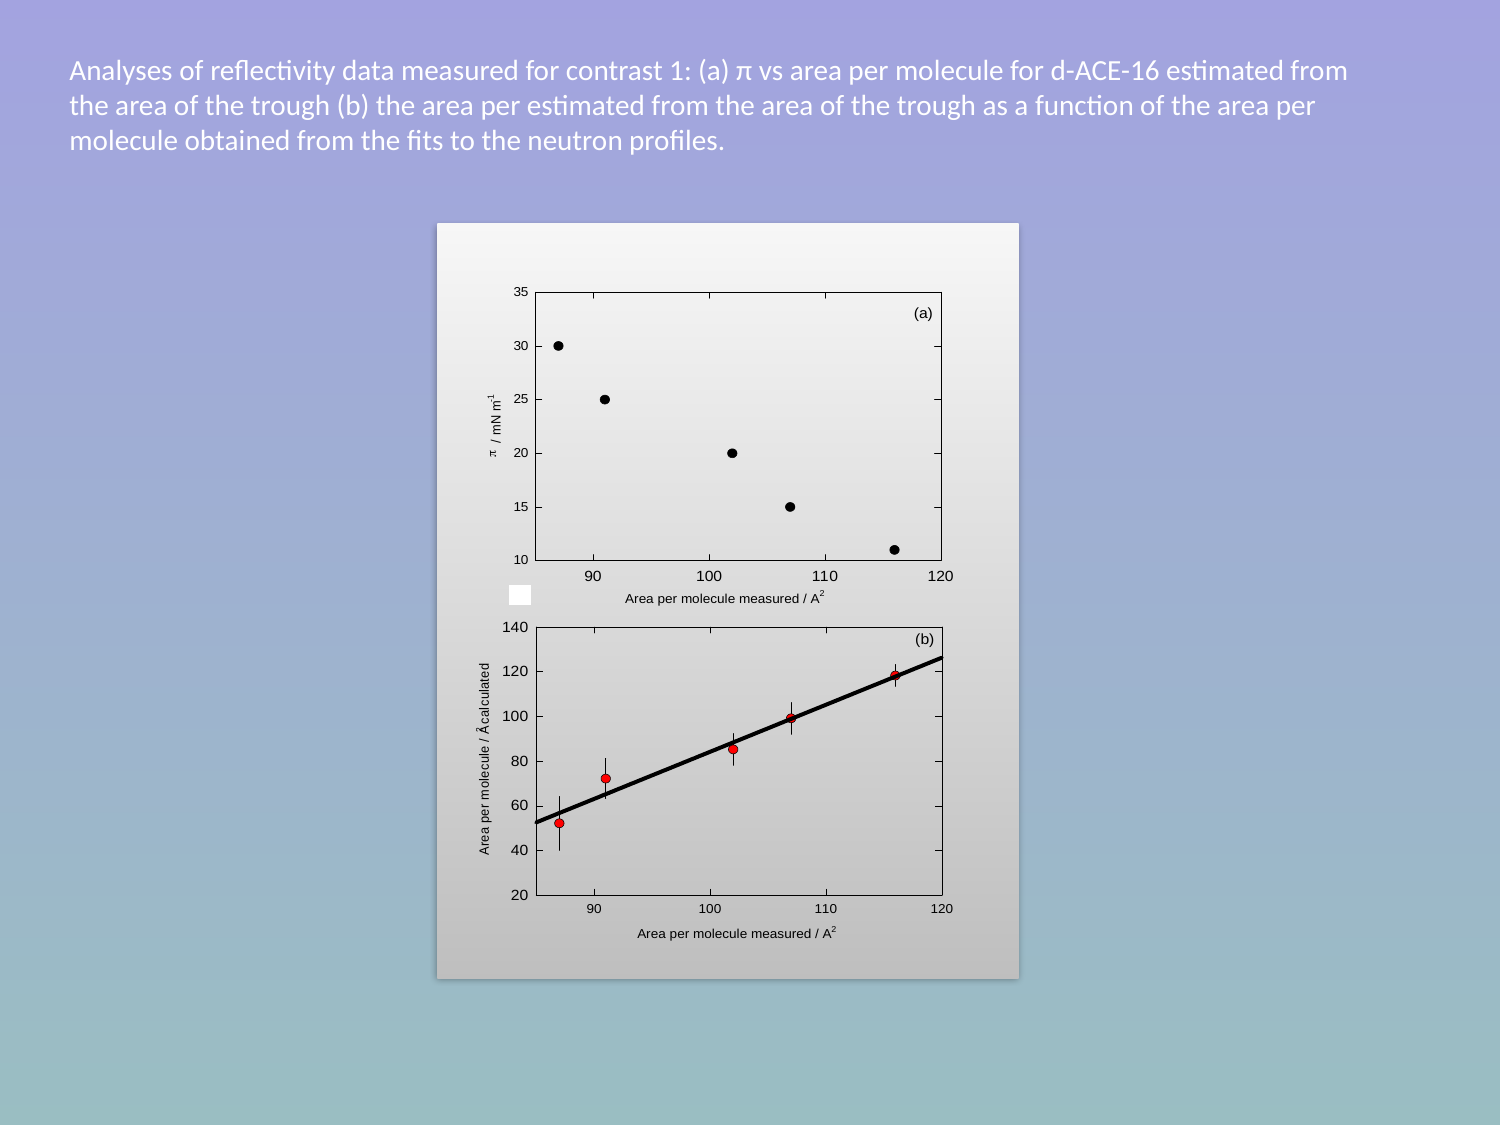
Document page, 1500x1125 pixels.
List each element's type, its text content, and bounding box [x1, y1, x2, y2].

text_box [437, 223, 1019, 979]
text_box Analyses of reflectivity data measured for contrast 1: (a) π vs area per molecule for d-ACE-16 estimated from the area of the trough (b) the area per estimated from the area of the trough as a function of the area per molecule obtained from the fits to the neutron profiles. [54, 44, 1410, 164]
